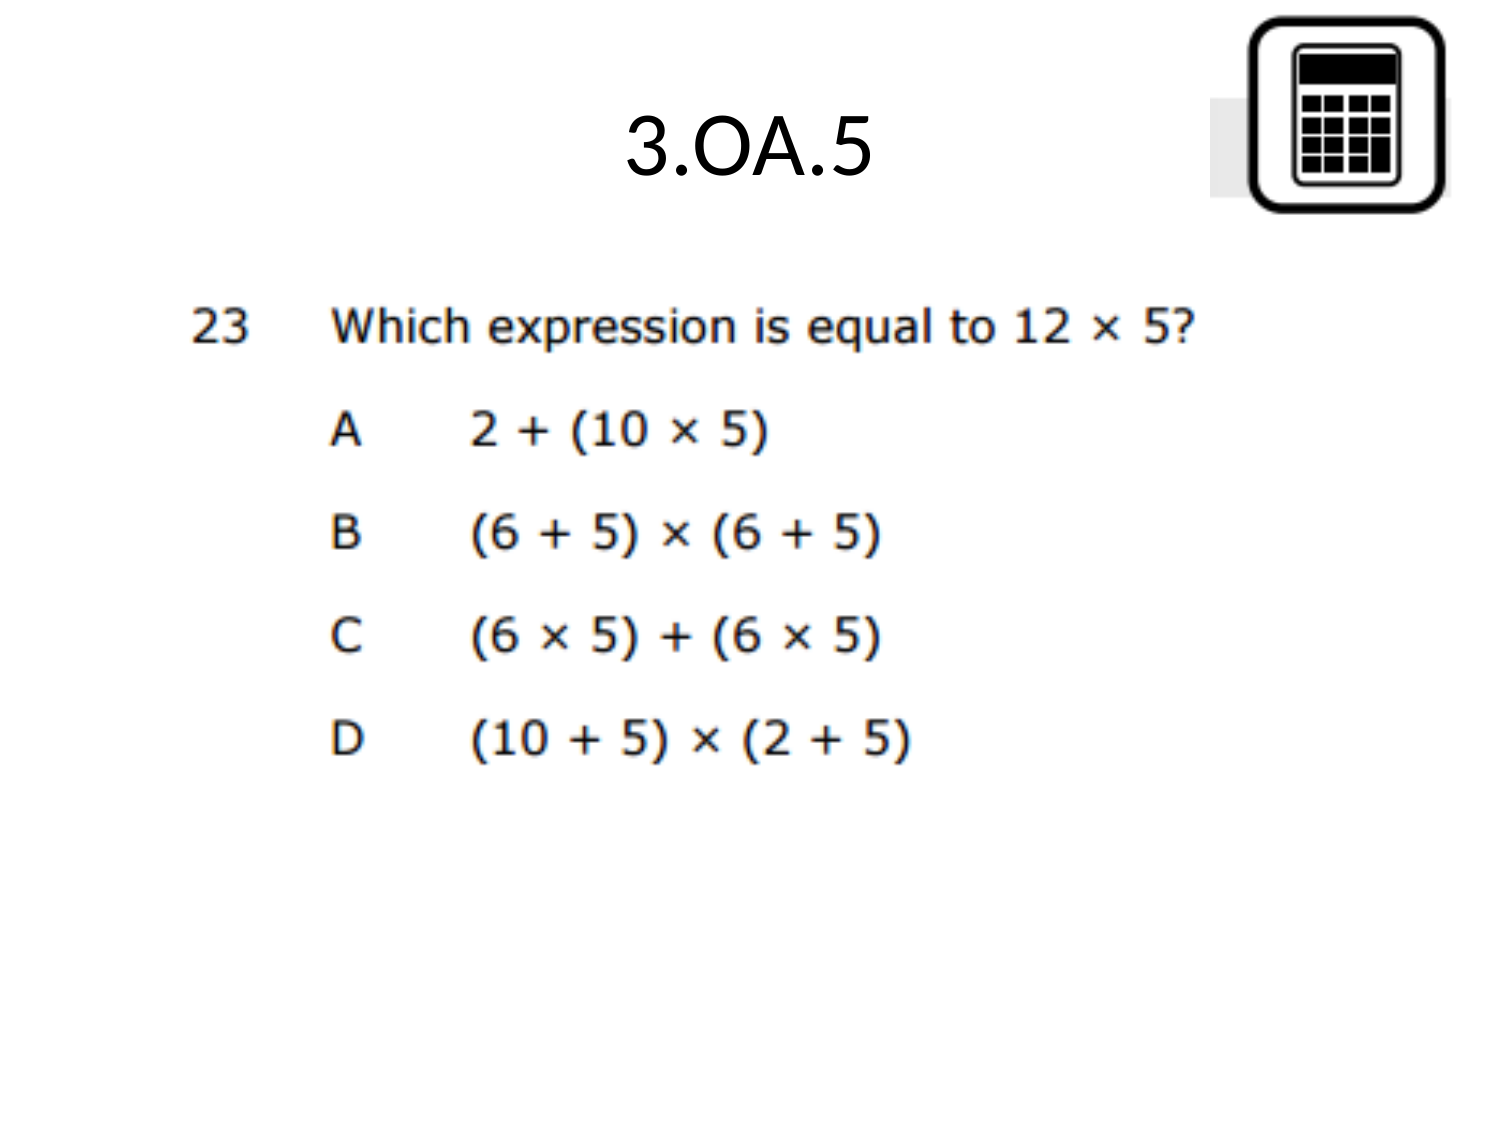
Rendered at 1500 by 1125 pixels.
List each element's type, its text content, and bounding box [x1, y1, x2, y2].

picture [1209, 0, 1485, 251]
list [149, 249, 1289, 826]
title 3.OA.5 [75, 45, 1204, 233]
